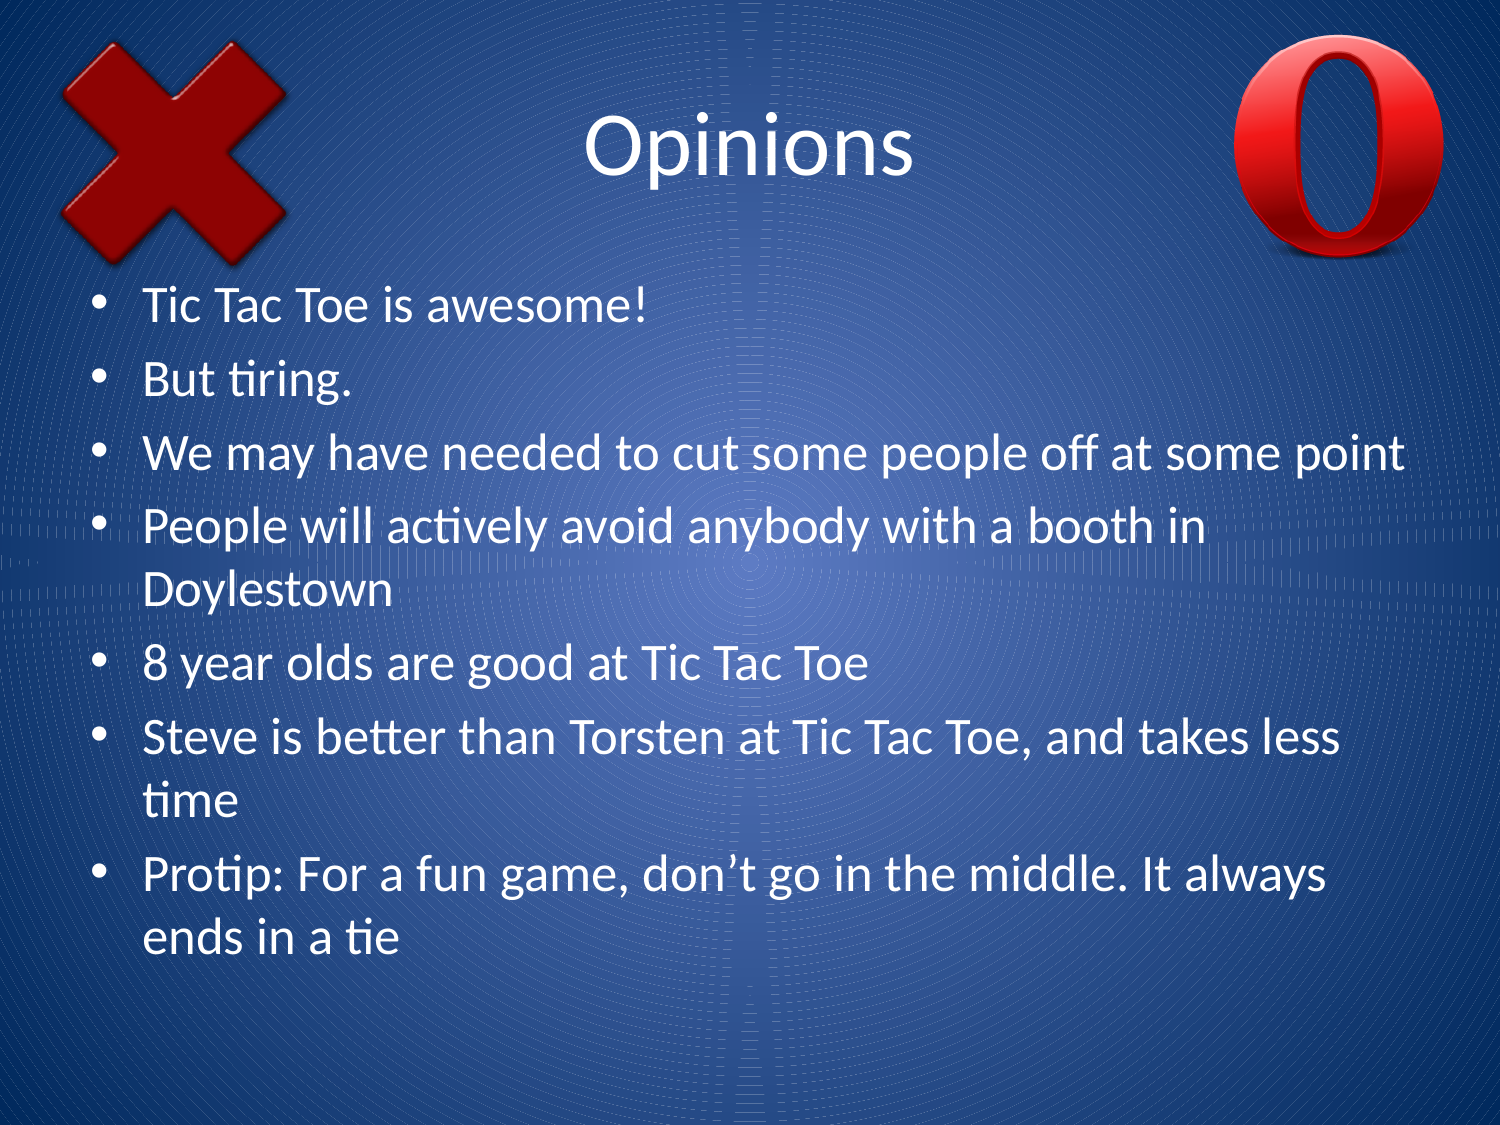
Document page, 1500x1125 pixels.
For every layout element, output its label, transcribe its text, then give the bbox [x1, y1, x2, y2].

picture [6, 0, 339, 318]
title Opinions [344, 44, 1209, 233]
picture [1214, 22, 1461, 270]
list Tic Tac Toe is awesome! But tiring. We may have needed to cut some people off at some point People will actively avoid anybody with a booth in Doylestown 8 year olds are good at Tic Tac Toe Steve is better than Torsten at Tic Tac Toe, and takes less time Protip: For a fun game, don’t go in the middle. It always ends in a tie [74, 262, 1426, 1006]
